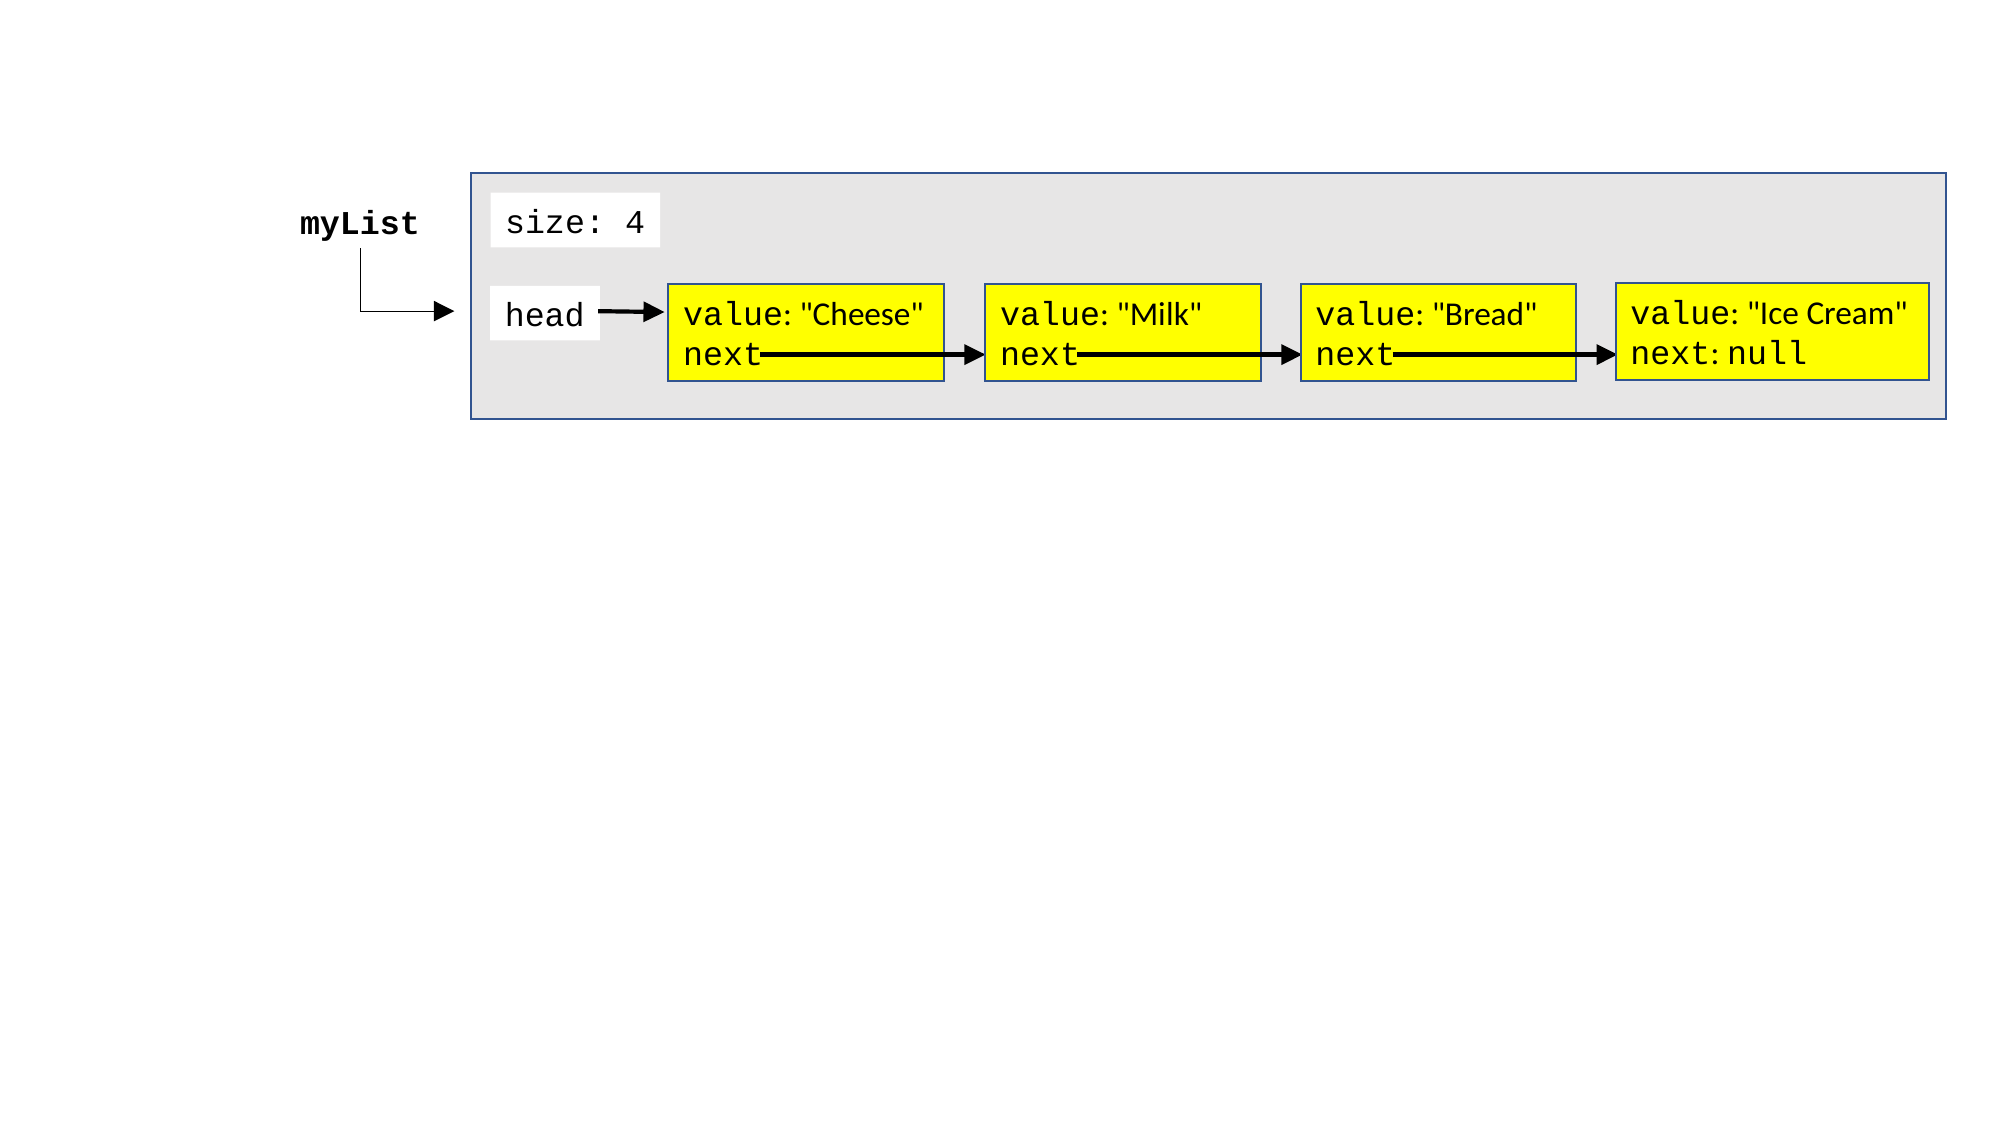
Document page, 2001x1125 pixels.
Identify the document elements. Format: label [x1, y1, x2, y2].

text_box [1300, 283, 1618, 382]
text_box [284, 172, 1946, 420]
text_box [668, 283, 985, 382]
text_box [376, 232, 439, 328]
text_box [985, 283, 1300, 382]
